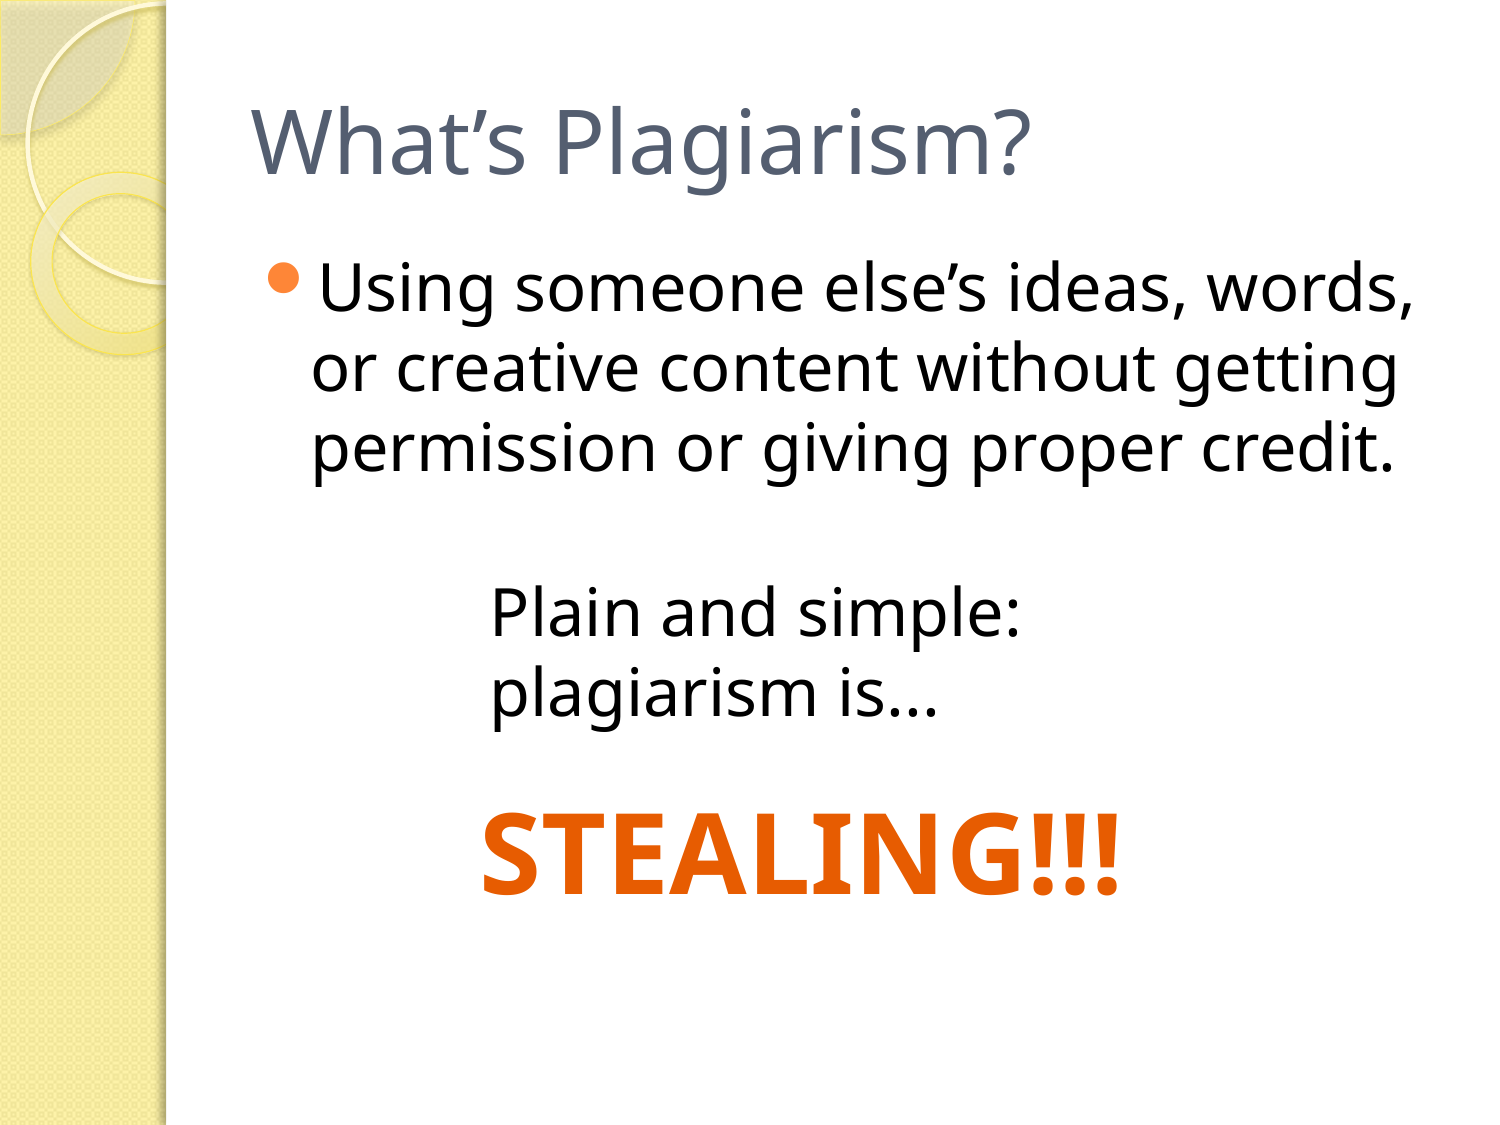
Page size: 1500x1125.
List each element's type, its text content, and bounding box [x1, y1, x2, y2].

list Using someone else’s ideas, words, or creative content without getting permission or giving proper credit. [235, 237, 1466, 525]
title What’s Plagiarism? [235, 45, 1466, 233]
text_box STEALING!!! [464, 774, 1140, 925]
text_box Plain and simple: plagiarism is... [474, 562, 1263, 738]
